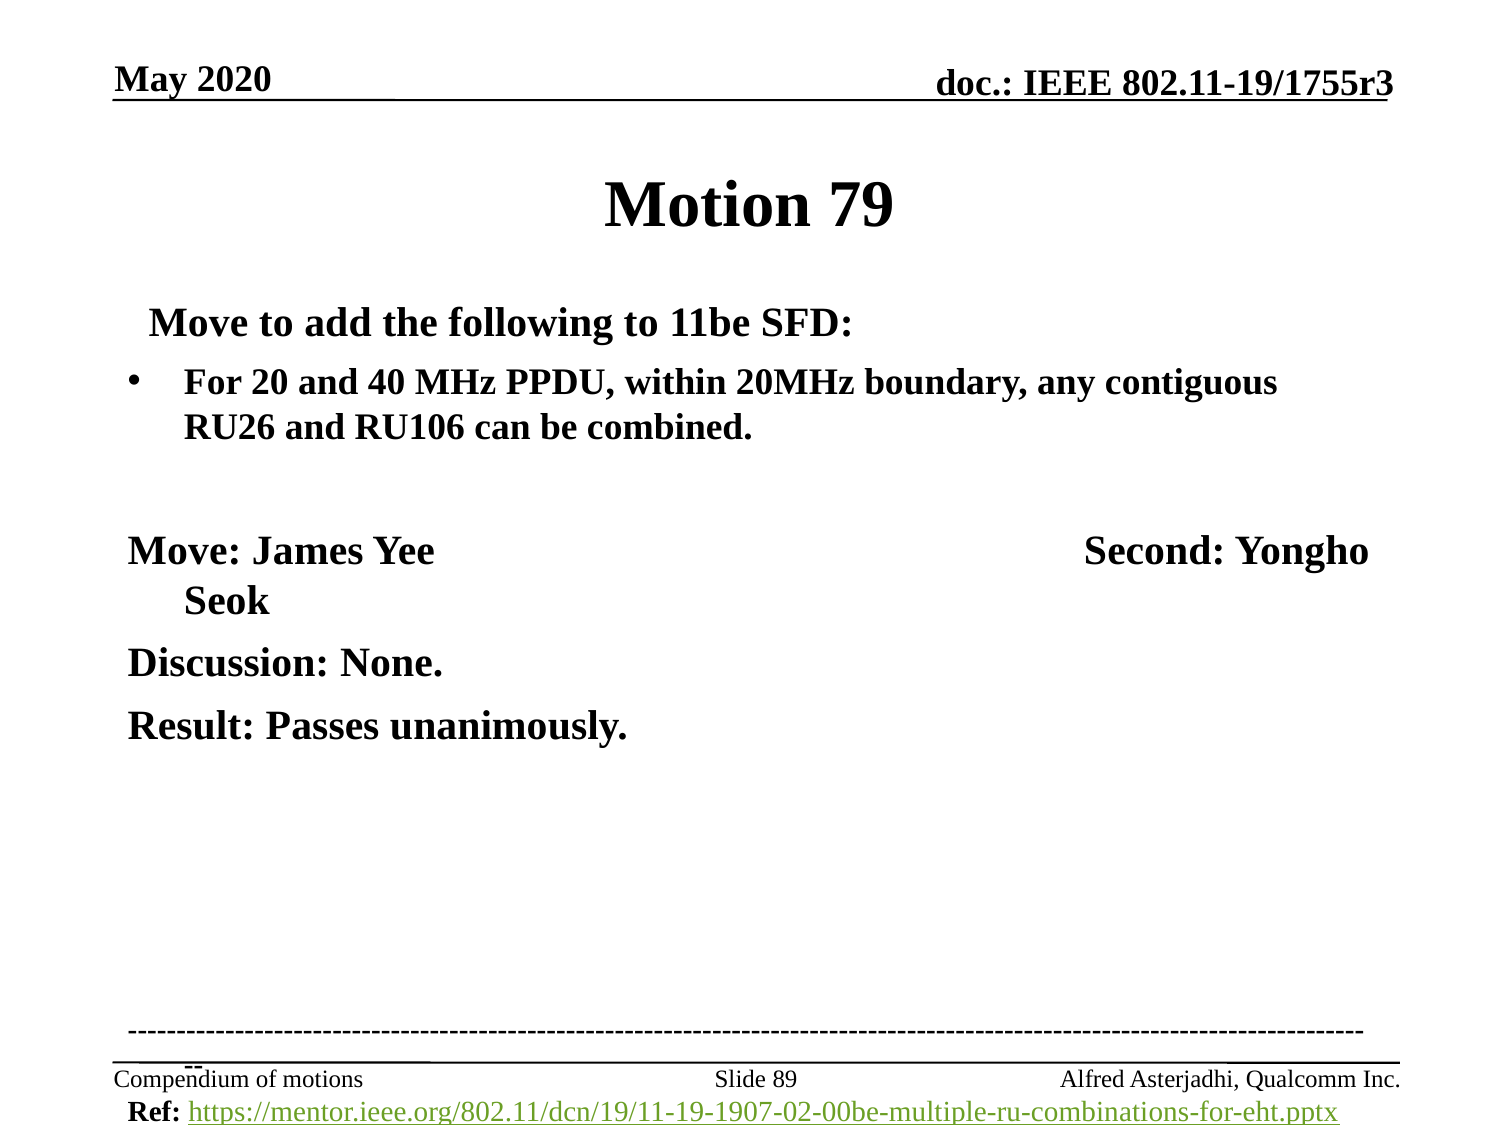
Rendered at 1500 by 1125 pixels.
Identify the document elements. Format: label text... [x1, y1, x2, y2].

list Move to add the following to 11be SFD: For 20 and 40 MHz PPDU, within 20MHz boundary, any contiguous RU26 and RU106 can be combined. Move: James Yee Second: Yongho Seok Discussion: None. Result: Passes unanimously. --------------------------------------------------------------------------------------------------------------------------------- Ref: https://mentor.ieee.org/802.11/dcn/19/11-19-1907-02-00be-multiple-ru-combinations-for-eht.pptx [112, 286, 1388, 1071]
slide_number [114, 54, 423, 100]
footer Alfred Asterjadhi, Qualcomm Inc. [878, 1061, 1402, 1093]
slide_number Slide 89 [712, 1061, 800, 1123]
title Motion 79 [112, 112, 1388, 286]
